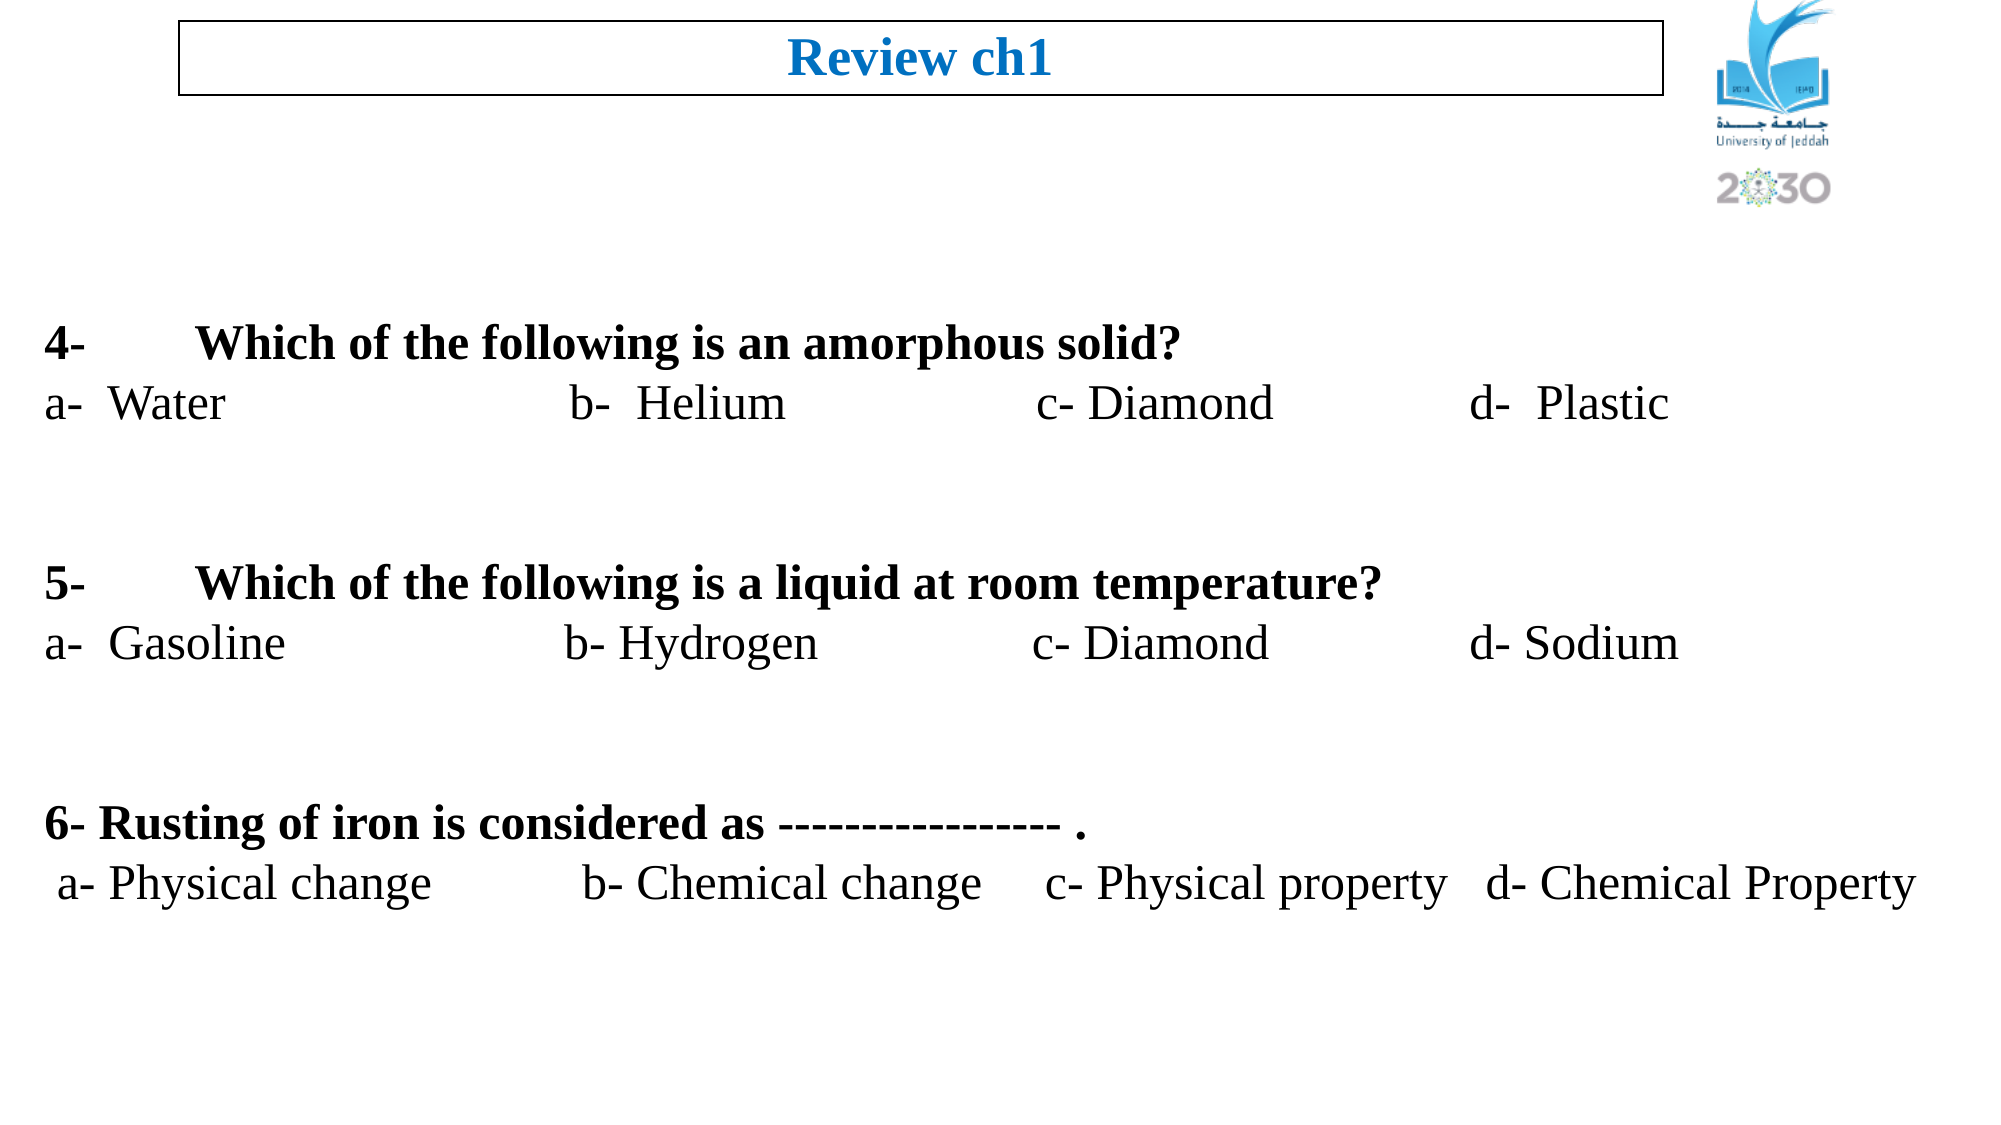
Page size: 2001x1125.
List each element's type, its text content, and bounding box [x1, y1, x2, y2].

picture [1697, 0, 1851, 213]
text_box Review ch1 [178, 20, 1664, 96]
text_box 4- Which of the following is an amorphous solid? a- Water b- Helium c- Diamond d- Plastic 5- Which of the following is a liquid at room temperature? a- Gasoline b- Hydrogen c- Diamond d- Sodium 6- Rusting of iron is considered as ----------------- . a- Physical change b- Chemical change c- Physical property d- Chemical Property [29, 302, 2000, 918]
